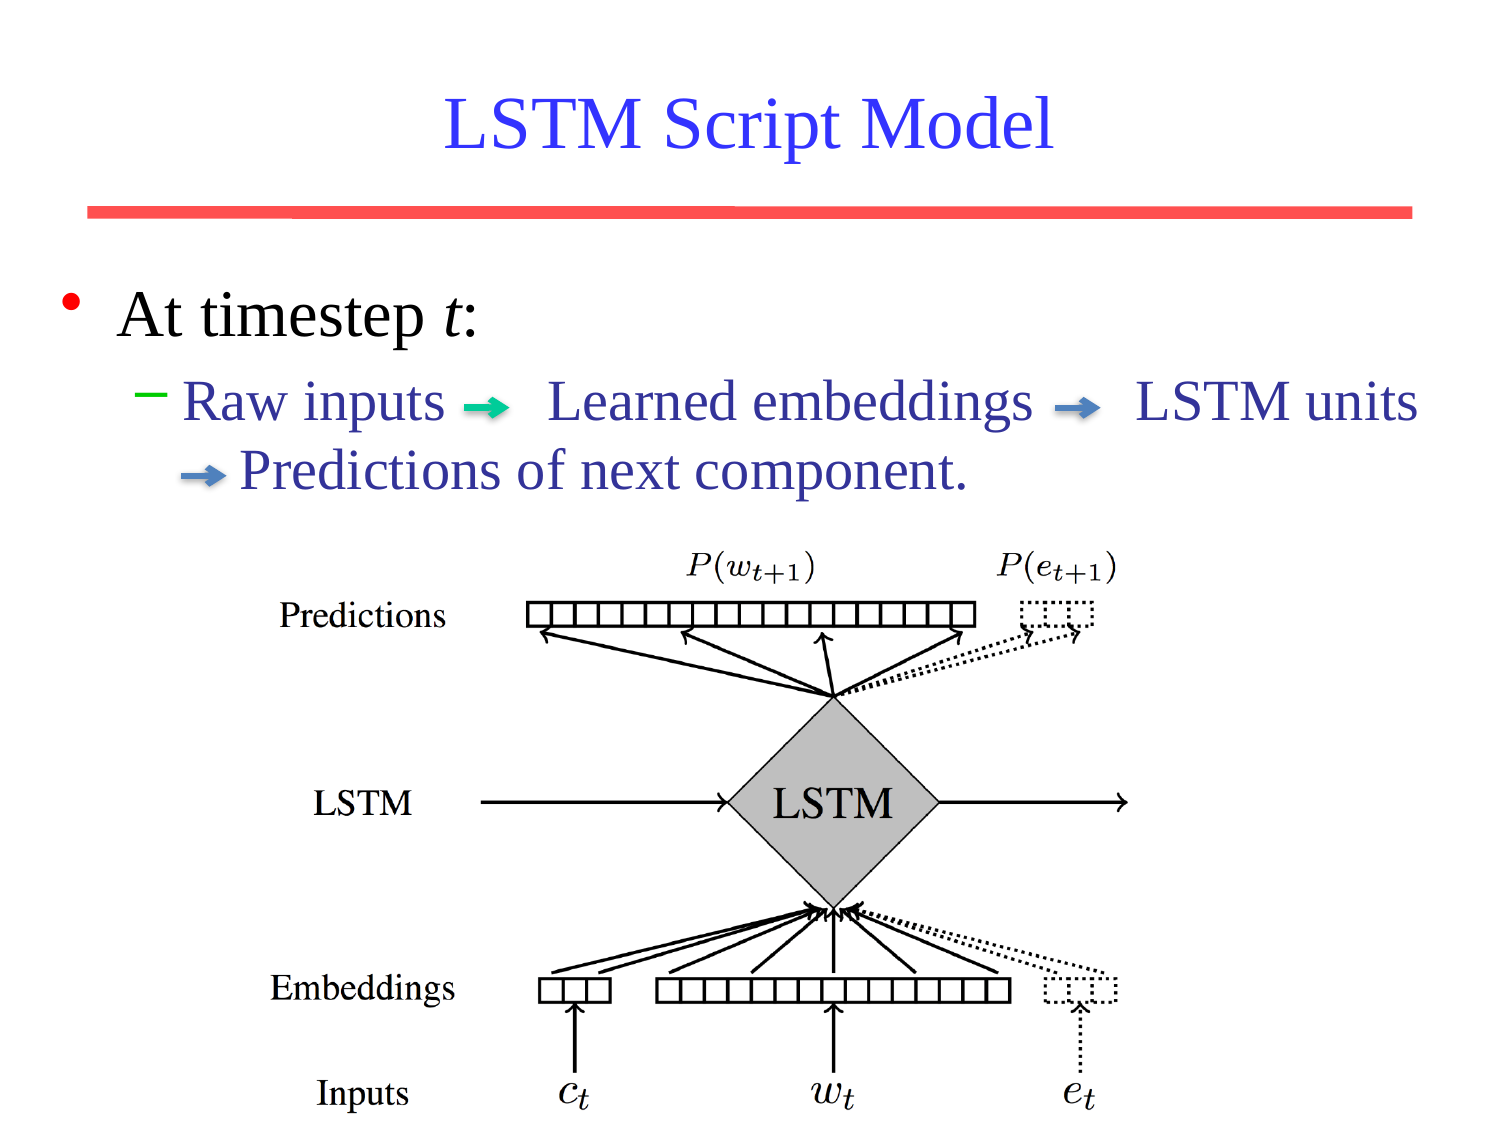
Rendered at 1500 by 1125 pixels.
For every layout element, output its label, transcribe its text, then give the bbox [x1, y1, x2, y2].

picture [148, 521, 1269, 1125]
title LSTM Script Model [112, 37, 1388, 201]
list At timestep t: Raw inputs Learned embeddings LSTM units Predictions of next component. [45, 262, 1500, 1006]
